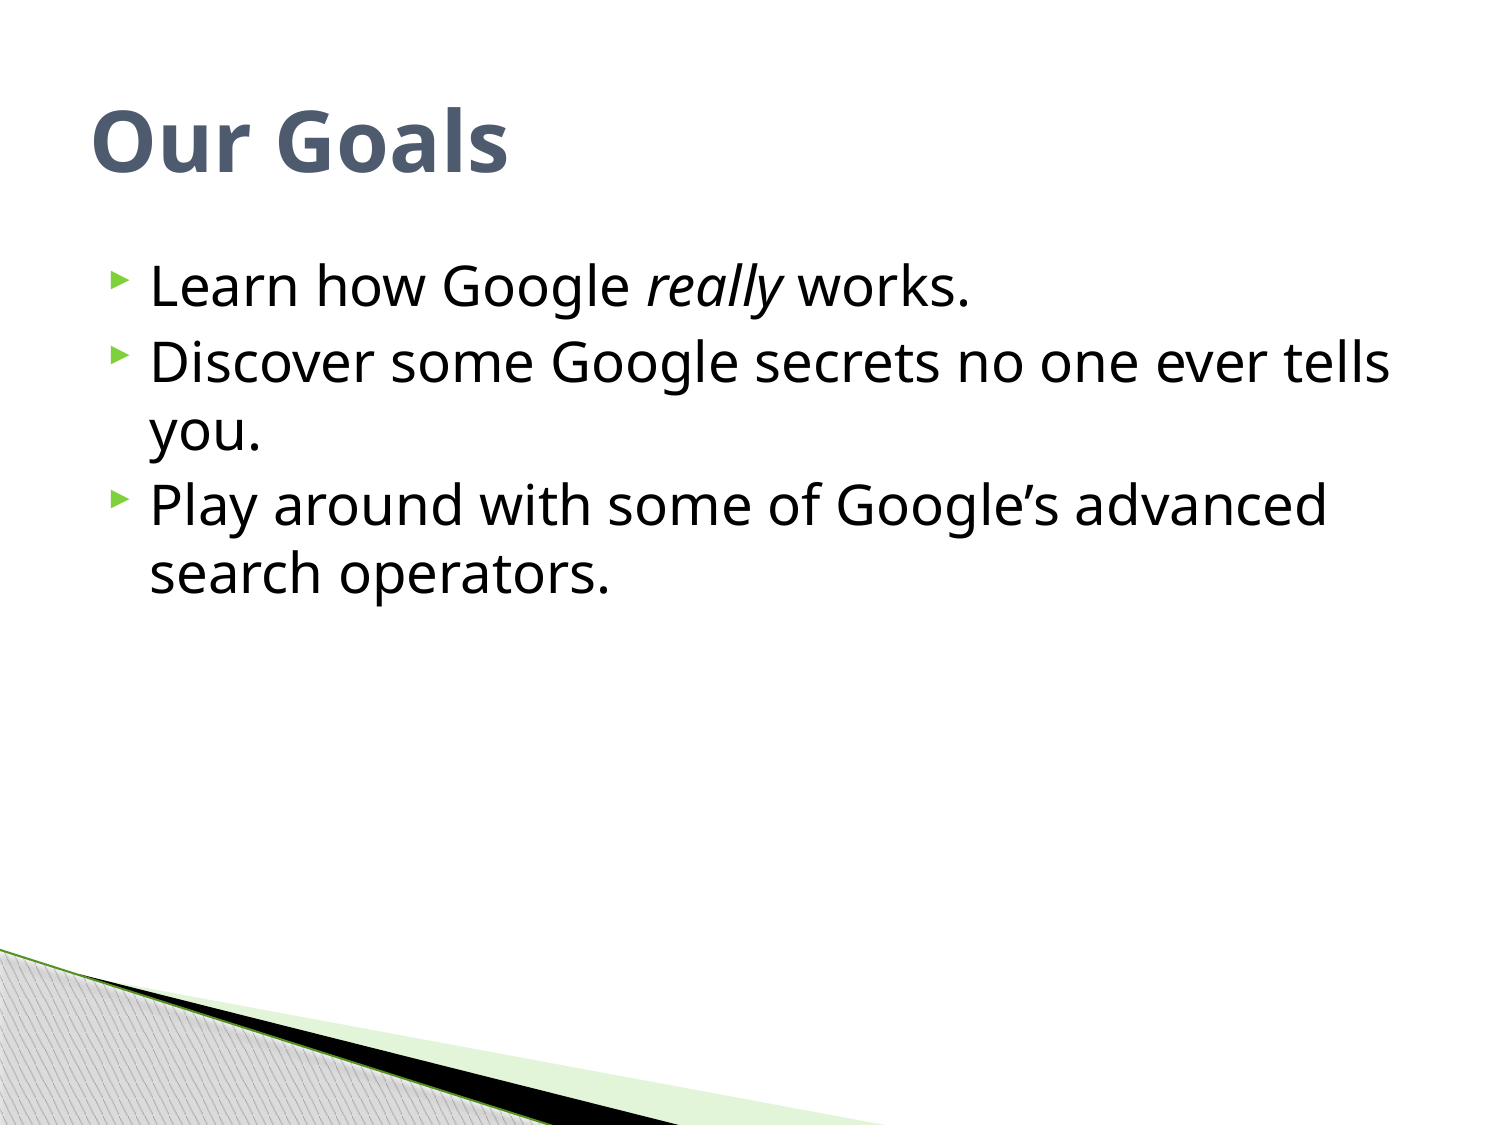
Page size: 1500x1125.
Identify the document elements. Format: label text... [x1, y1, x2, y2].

title Our Goals [75, 45, 1425, 233]
list Learn how Google really works. Discover some Google secrets no one ever tells you. Play around with some of Google’s advanced search operators. [75, 243, 1425, 986]
